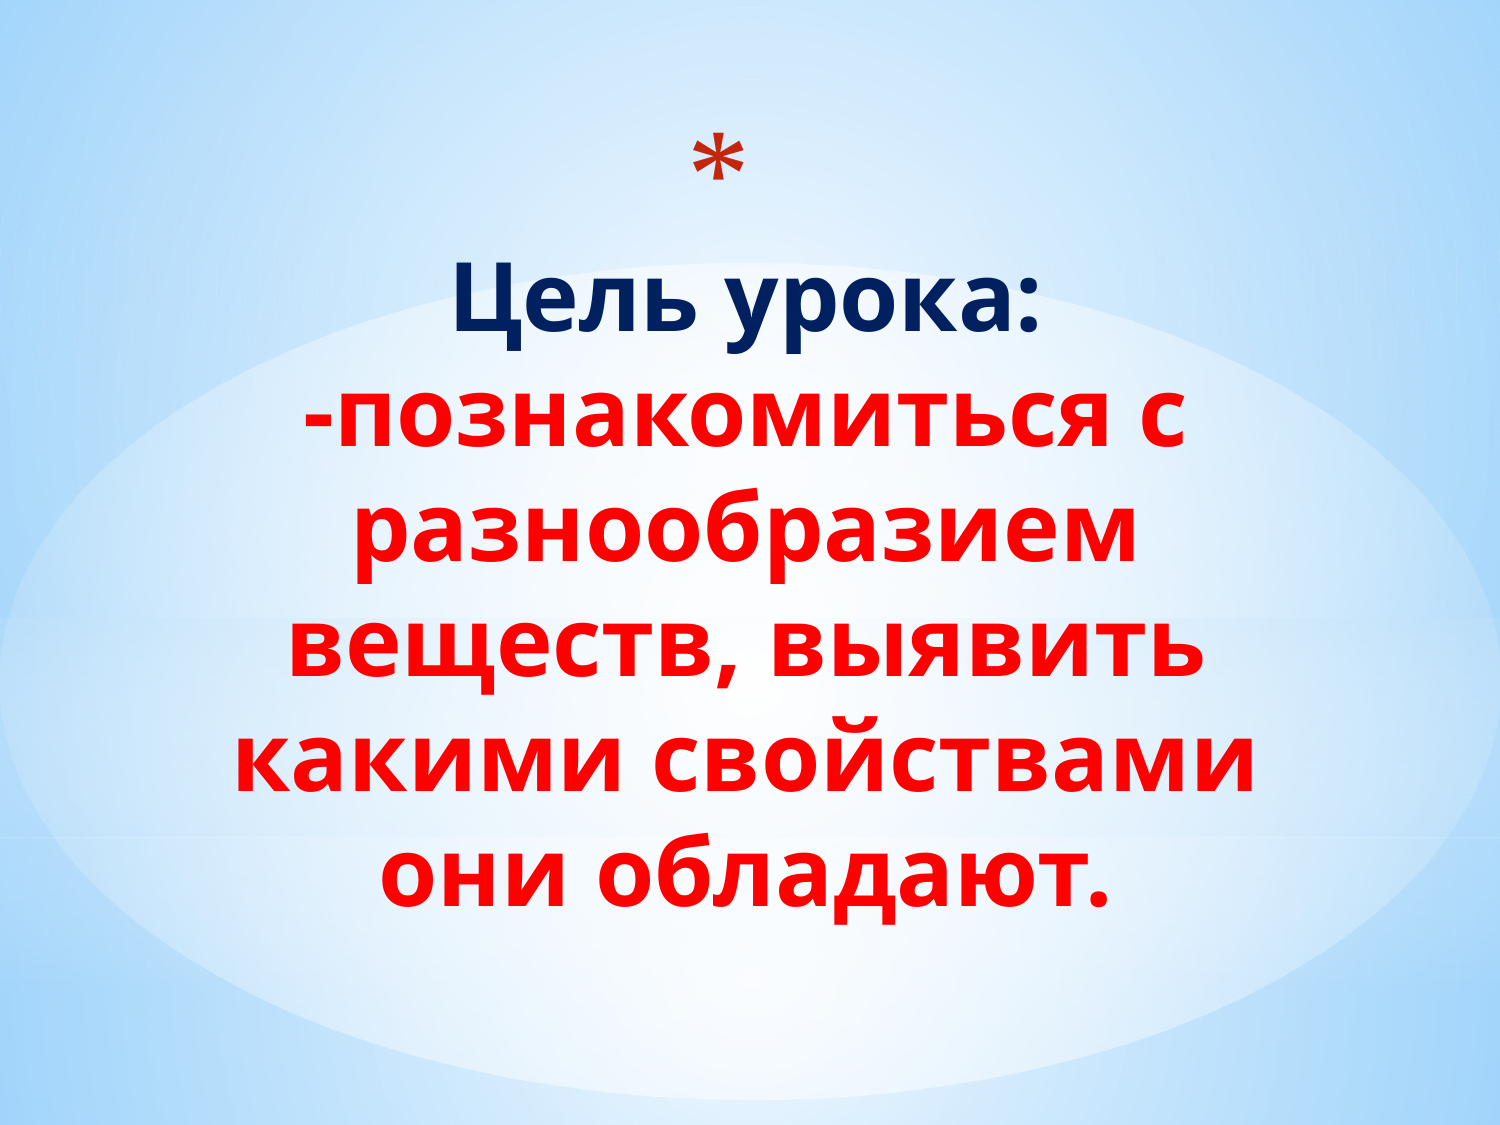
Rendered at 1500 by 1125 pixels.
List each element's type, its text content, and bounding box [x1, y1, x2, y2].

title Цель урока: -познакомиться с разнообразием веществ, выявить какими свойствами они обладают. [76, 113, 1363, 976]
